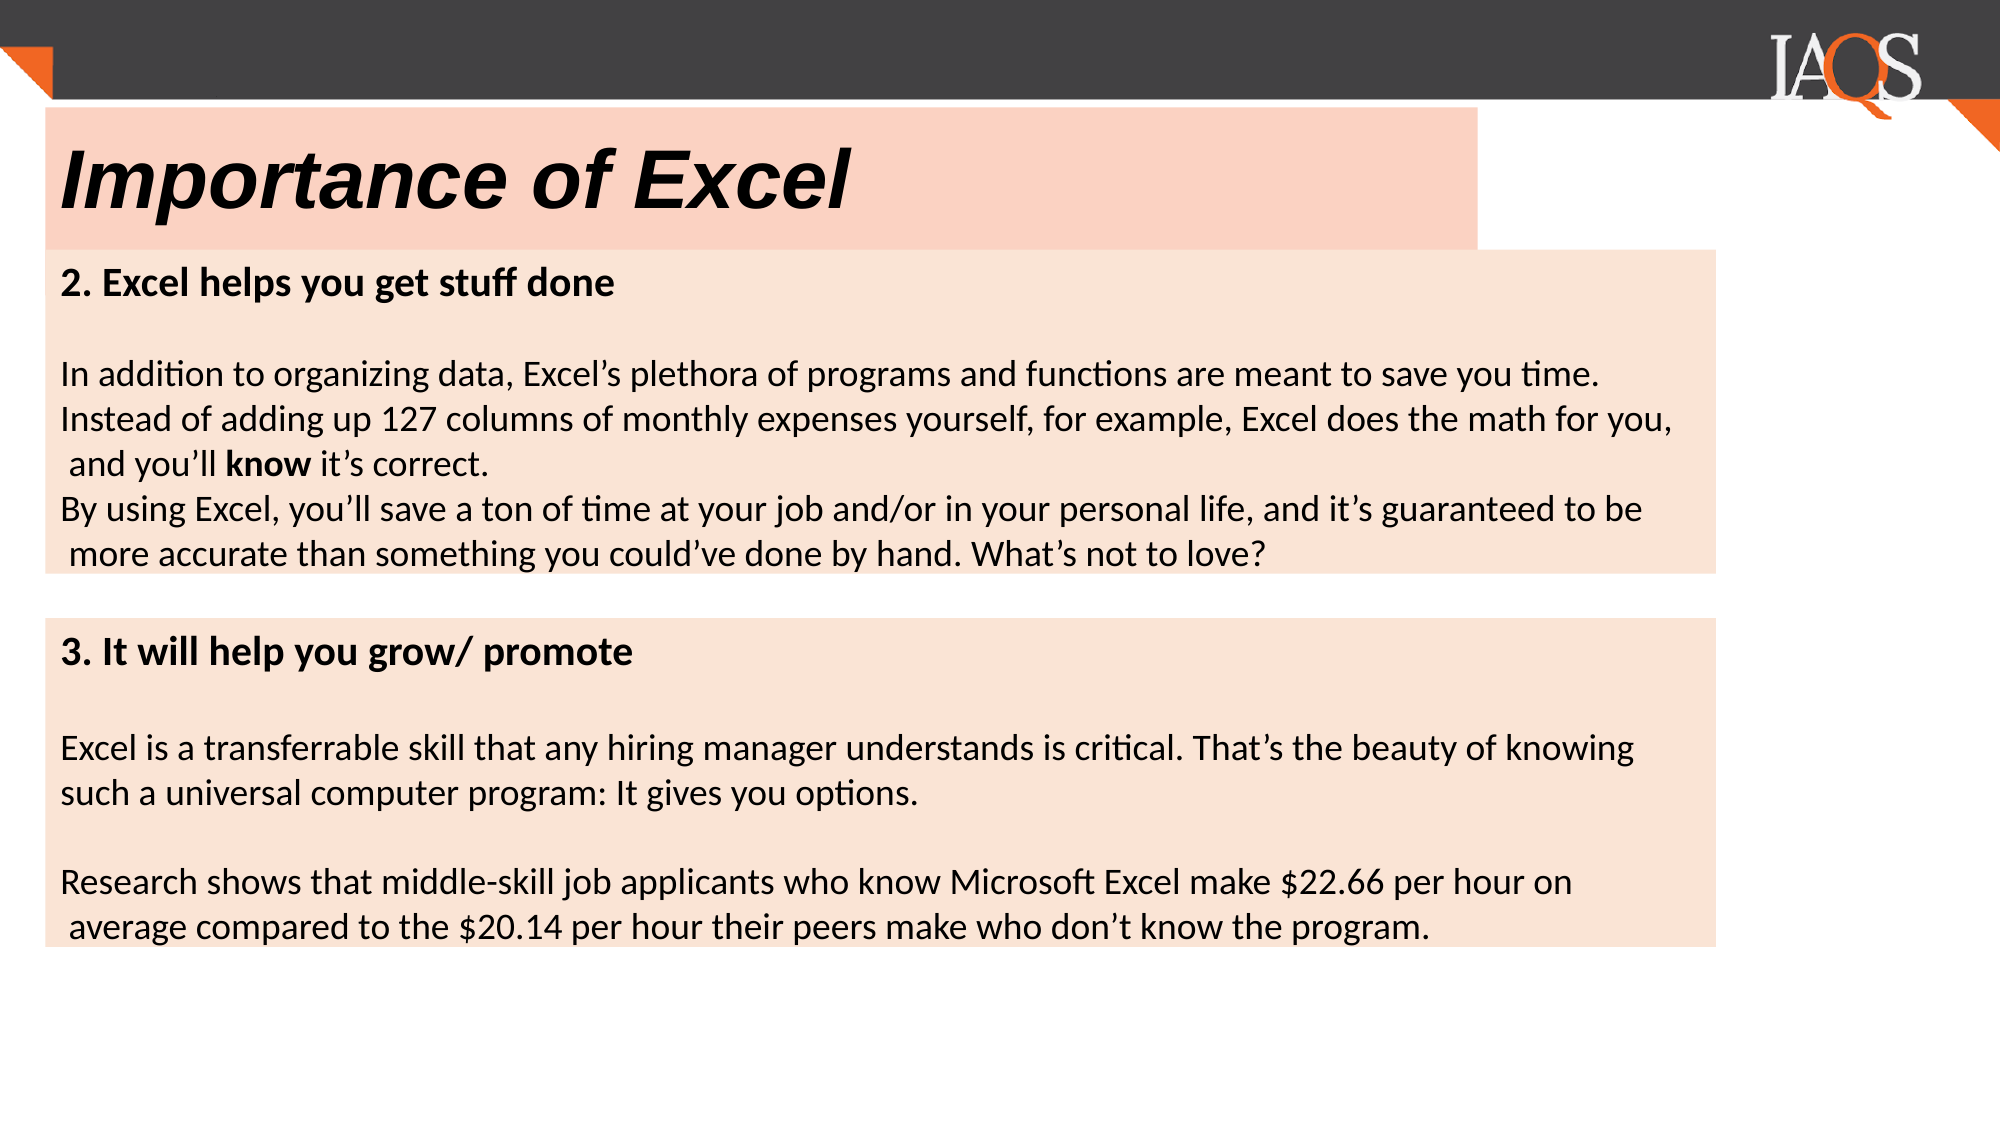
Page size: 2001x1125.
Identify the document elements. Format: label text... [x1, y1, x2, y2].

title Importance of Excel [45, 107, 1478, 249]
picture [0, 0, 2000, 152]
text_box 2. Excel helps you get stuff done In addition to organizing data, Excel’s plethora of programs and functions are meant to save you time. Instead of adding up 127 columns of monthly expenses yourself, for example, Excel does the math for you, and you’ll know it’s correct. By using Excel, you’ll save a ton of time at your job and/or in your personal life, and it’s guaranteed to be more accurate than something you could’ve done by hand. What’s not to love? [45, 249, 1716, 574]
text_box . [214, 90, 220, 98]
text_box 3. It will help you grow/ promote Excel is a transferrable skill that any hiring manager understands is critical. That’s the beauty of knowing such a universal computer program: It gives you options. Research shows that middle-skill job applicants who know Microsoft Excel make $22.66 per hour on average compared to the $20.14 per hour their peers make who don’t know the program. [45, 618, 1716, 947]
